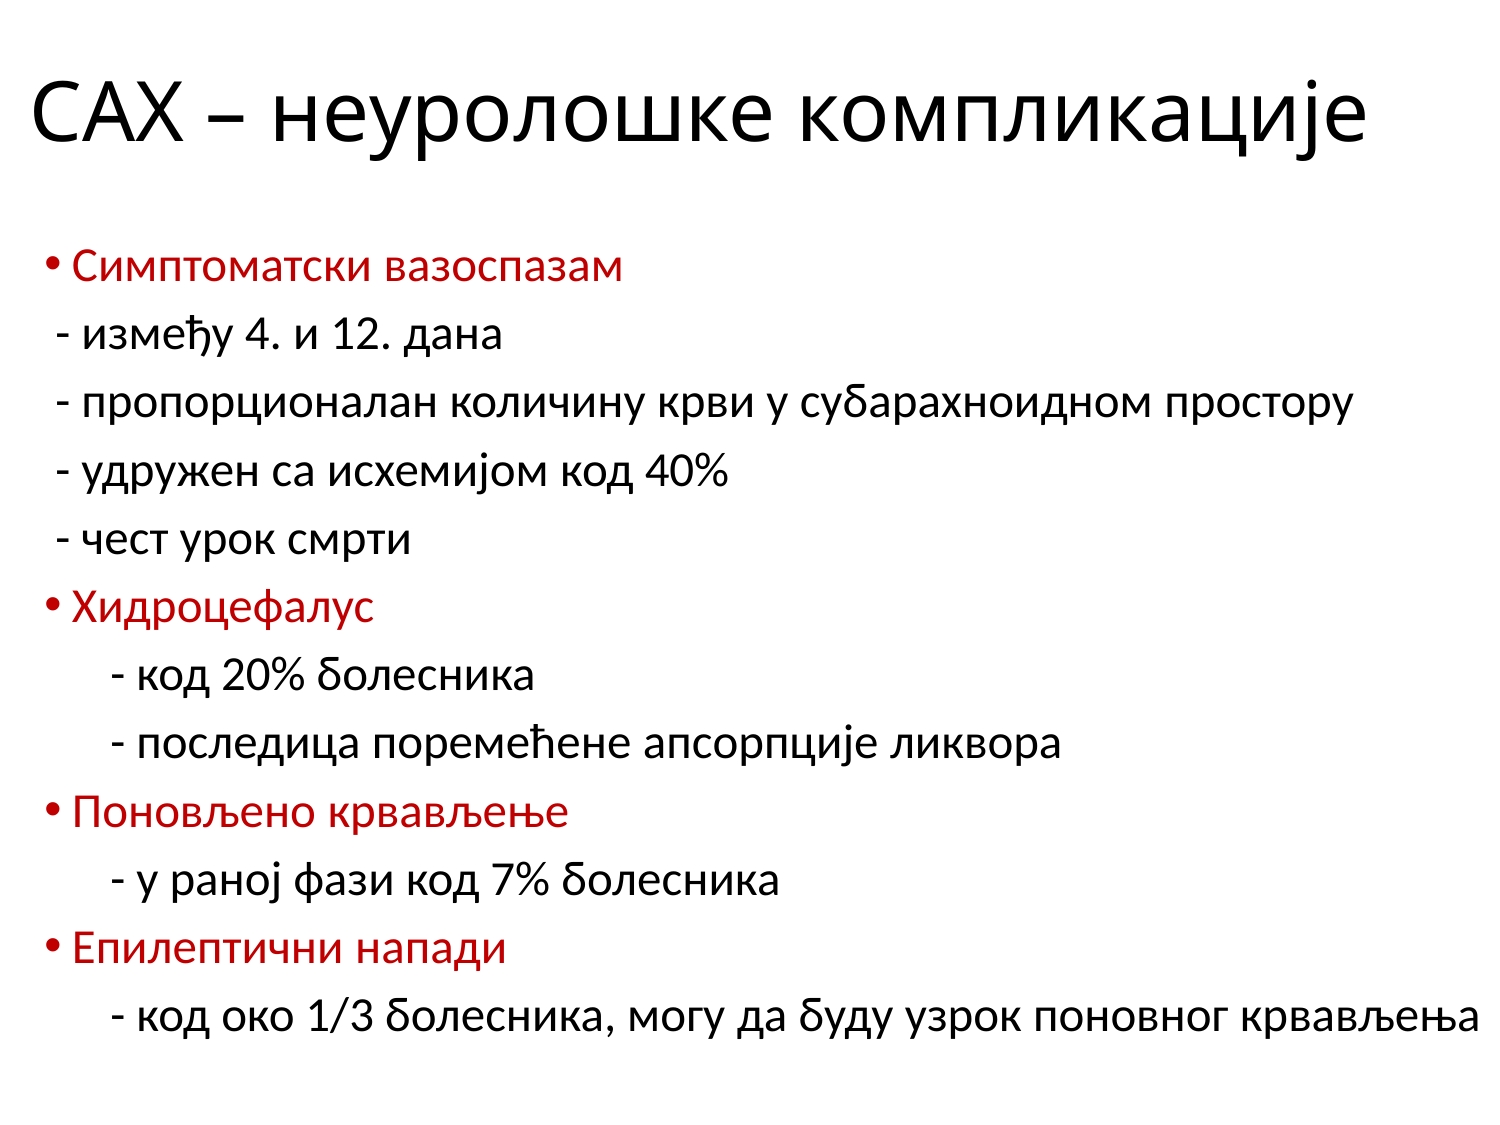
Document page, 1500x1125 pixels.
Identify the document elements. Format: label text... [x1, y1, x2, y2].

list Симптоматски вазоспазам - између 4. и 12. дана - пропорционалан количину крви у субарахноидном простору - удружен са исхемијом код 40% - чест урок смрти Хидроцефалус - код 20% болесника - последица поремећене апсорпције ликвора Поновљено крвављење - у раној фази код 7% болесника Епилептични напади - код око 1/3 болесника, могу да буду узрок поновног крвављења [29, 231, 1500, 1094]
title САХ – неуролошке компликације [14, 0, 1500, 232]
